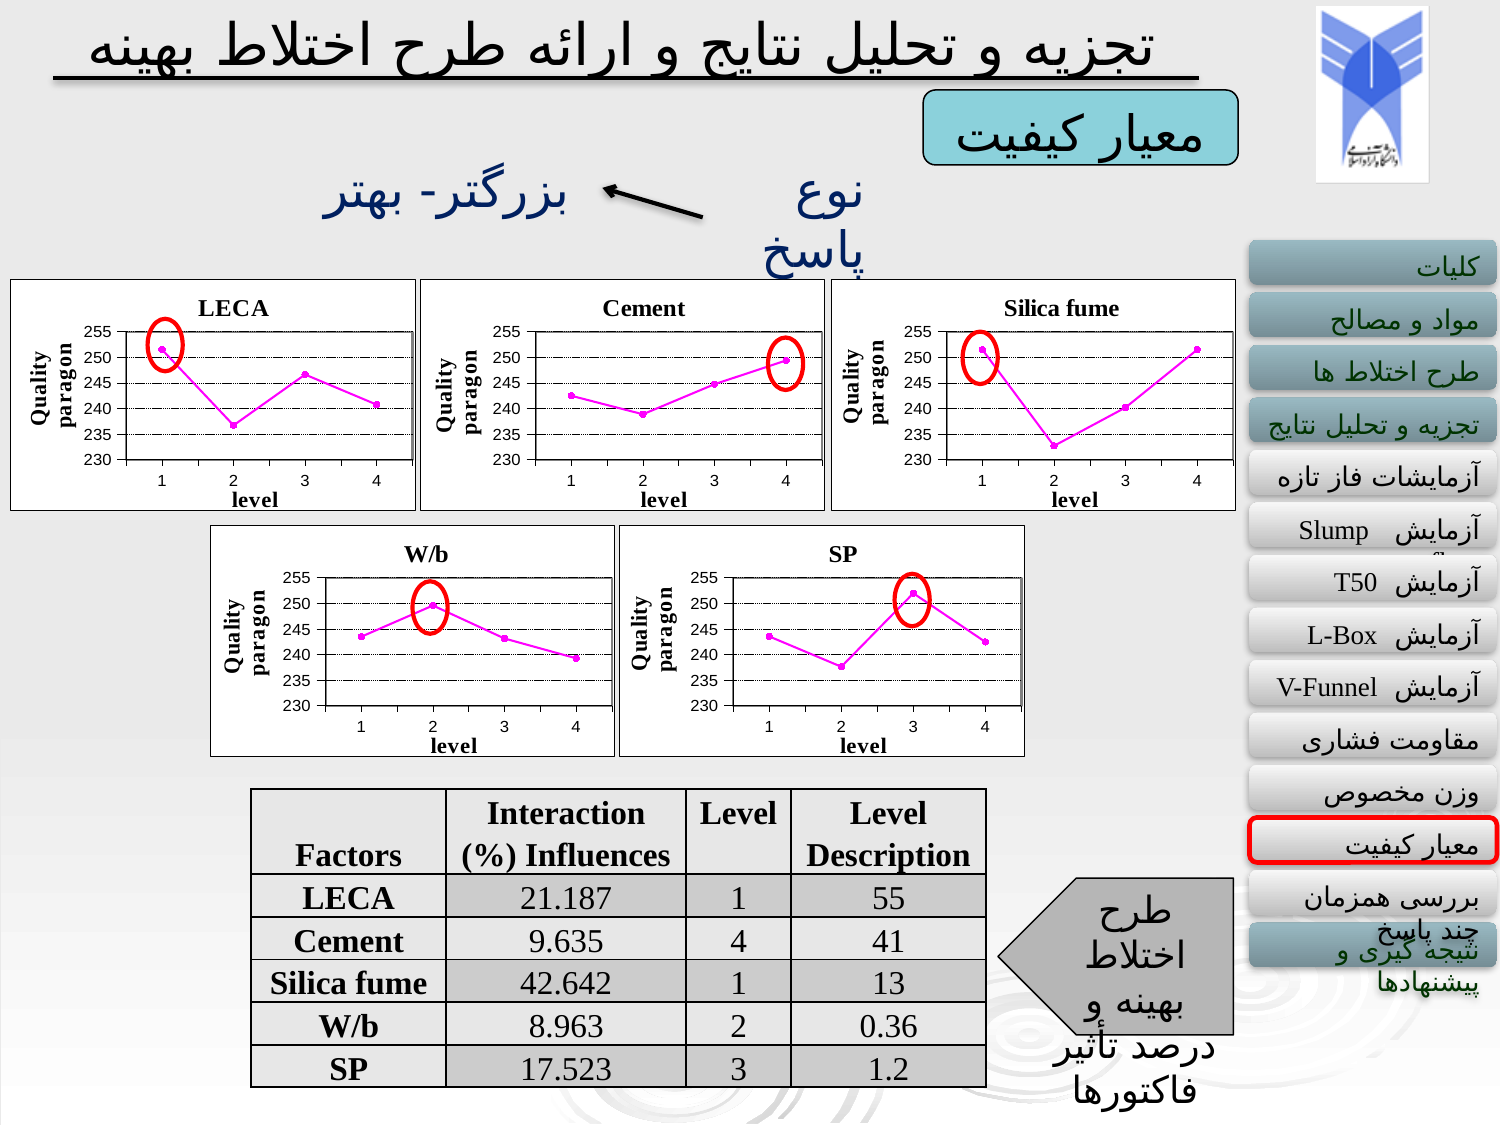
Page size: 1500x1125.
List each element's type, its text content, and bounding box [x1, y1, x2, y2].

text_box آزمايش V-Funnel [1249, 660, 1497, 705]
table_cell 1.2 [792, 1046, 985, 1086]
text_box معیار کیفیت [923, 89, 1239, 165]
table_header Level Description [792, 790, 985, 873]
table_cell 8.963 [447, 1003, 685, 1044]
text_box آزمایش T50 [1249, 554, 1497, 600]
subtitle تجزیه و تحلیل نتایج و ارائه طرح اختلاط بهینه [0, 0, 1246, 1125]
text_box طرح اختلاط بهینه و درصد تأثیر فاکتورها [997, 878, 1234, 1035]
table_cell Cement [252, 918, 445, 959]
table_cell SP [252, 1046, 445, 1086]
table_cell 3 [687, 1046, 790, 1086]
chart [619, 524, 1025, 766]
text_box تجزیه و تحلیل نتایج [1249, 397, 1497, 443]
table_cell 0.36 [792, 1003, 985, 1044]
table_header Level [687, 790, 790, 873]
text_box آزمايش Slump flow [1249, 502, 1497, 548]
chart [830, 278, 1237, 520]
table_cell 1 [687, 875, 790, 916]
text_box وزن مخصوص [1249, 764, 1497, 810]
text_box بررسی همزمان چند پاسخ [1249, 869, 1497, 915]
chart [419, 278, 826, 520]
table_cell 1 [687, 960, 790, 1001]
table_cell 55 [792, 875, 985, 916]
text_box آزمايش L-Box [1249, 607, 1497, 653]
chart [10, 278, 416, 520]
text_box کلیات [1249, 239, 1497, 285]
table_cell 17.523 [447, 1046, 685, 1086]
table_header Factors [252, 790, 445, 873]
text_box معیار کیفیت [1249, 817, 1497, 863]
picture [1316, 6, 1432, 185]
text_box آزمایشات فاز تازه [1249, 449, 1497, 495]
text_box طرح اختلاط ها [1249, 344, 1497, 390]
table_cell 13 [792, 960, 985, 1001]
table_cell W/b [252, 1003, 445, 1044]
table_cell 9.635 [447, 918, 685, 959]
table_cell Silica fume [252, 960, 445, 1001]
table_cell LECA [252, 875, 445, 916]
text_box نوع پاسخ [702, 149, 880, 279]
table_cell 2 [687, 1003, 790, 1044]
table_cell 42.642 [447, 960, 685, 1001]
table_header Interaction Influences (%) [447, 790, 685, 873]
table_cell 21.187 [447, 875, 685, 916]
text_box مواد و مصالح [1249, 292, 1497, 338]
text_box نتیجه گیری و پیشنهادها [1249, 923, 1497, 968]
table_cell 4 [687, 918, 790, 959]
table_cell 41 [792, 918, 985, 959]
chart [209, 524, 616, 766]
text_box مقاومت فشاری [1249, 713, 1497, 758]
text_box بزرگتر- بهتر [289, 149, 585, 225]
